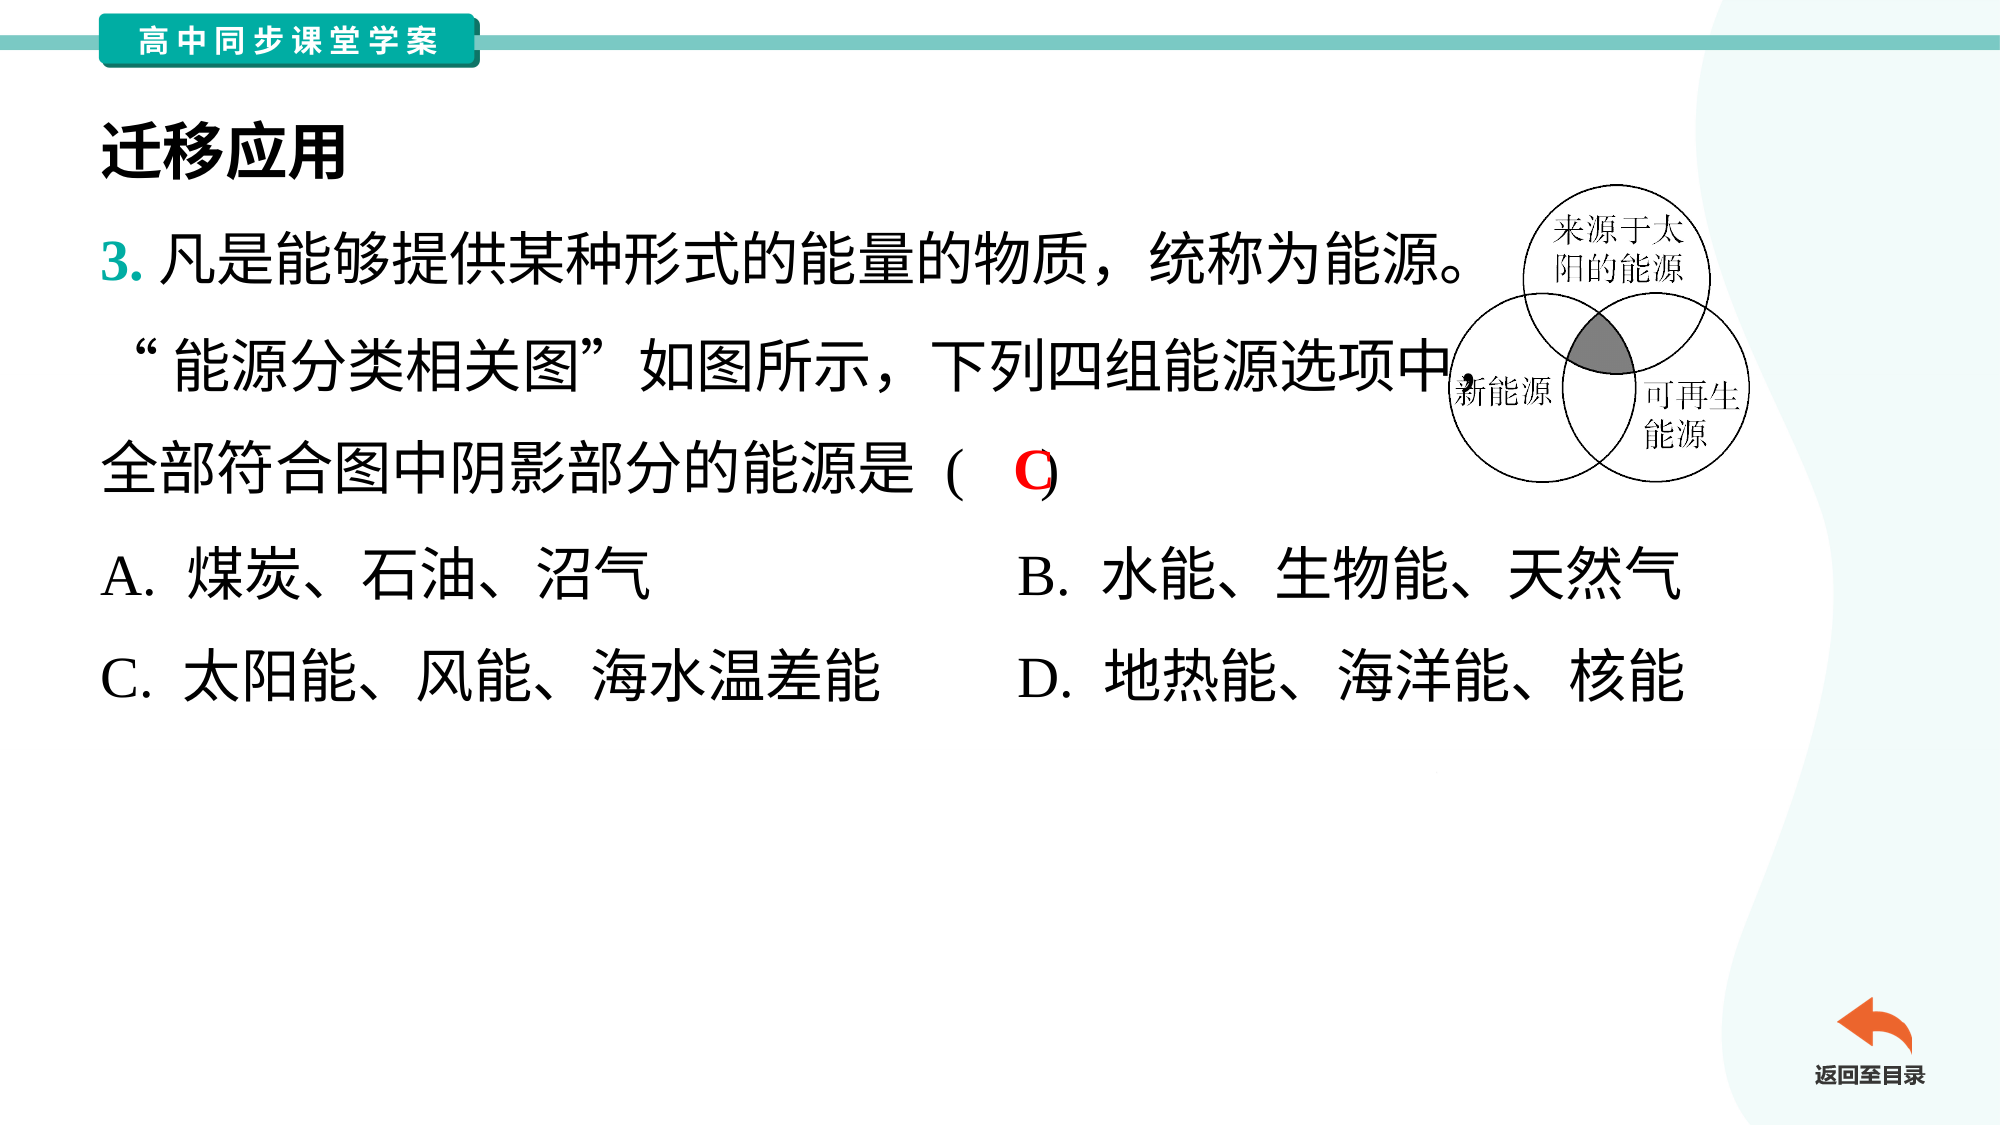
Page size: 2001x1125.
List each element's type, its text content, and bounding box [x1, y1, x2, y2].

text_box 迁移应用 [100, 76, 1899, 248]
picture [0, 0, 2000, 1125]
text_box A. 煤炭、石油、沼气 B. 水能、生物能、天然气 C. 太阳能、风能、海水温差能 D. 地热能、海洋能、核能 [100, 501, 1899, 699]
text_box 3.凡是能够提供某种形式的能量的物质，统称为能源。 “能源分类相关图”如图所示，下列四组能源选项中， 全部符合图中阴影部分的能源是 ( ) [100, 186, 1431, 490]
text_box C [991, 396, 1077, 490]
